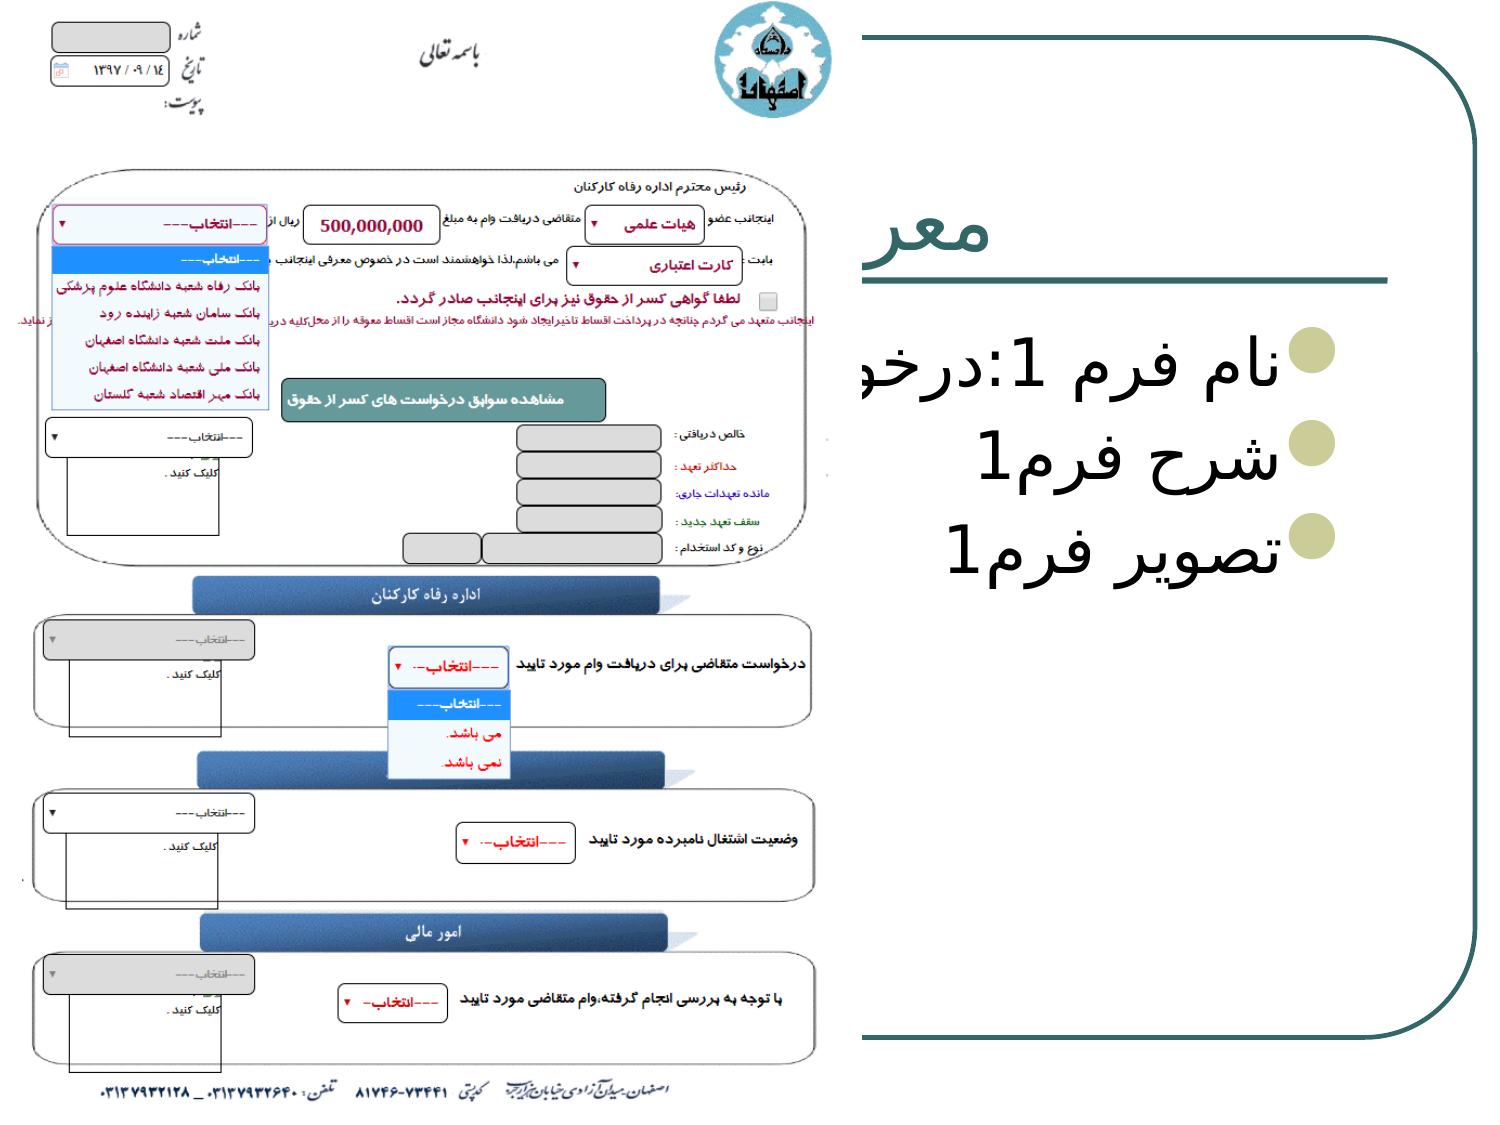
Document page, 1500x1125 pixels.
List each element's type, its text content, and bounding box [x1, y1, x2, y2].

list نام فرم 1:درخواست وام شرح فرم1 تصوير فرم1 [866, 312, 1388, 975]
picture [6, 0, 862, 1125]
title معرفي فرم‌ها [866, 87, 1450, 275]
